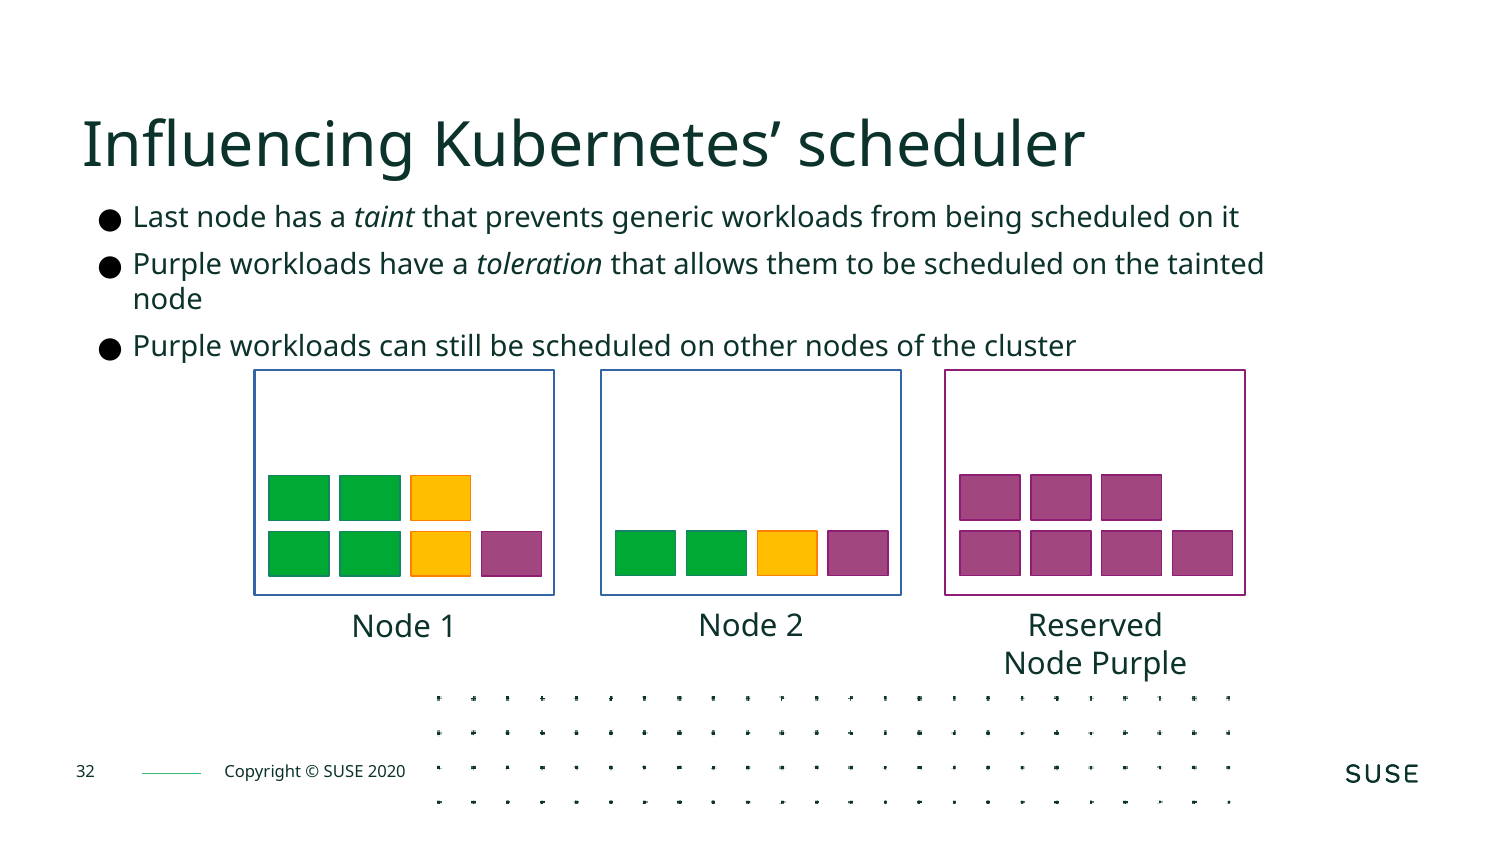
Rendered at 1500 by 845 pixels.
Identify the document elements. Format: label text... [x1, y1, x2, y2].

text_box Influencing Kubernetes’ scheduler [82, 103, 1453, 260]
picture [1346, 764, 1418, 783]
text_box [600, 369, 902, 654]
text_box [254, 370, 555, 655]
text_box Last node has a taint that prevents generic workloads from being scheduled on it Purple workloads have a toleration that allows them to be scheduled on the tainted node Purple workloads can still be scheduled on other nodes of the cluster [82, 190, 1299, 333]
picture [437, 696, 1255, 815]
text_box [945, 369, 1246, 724]
